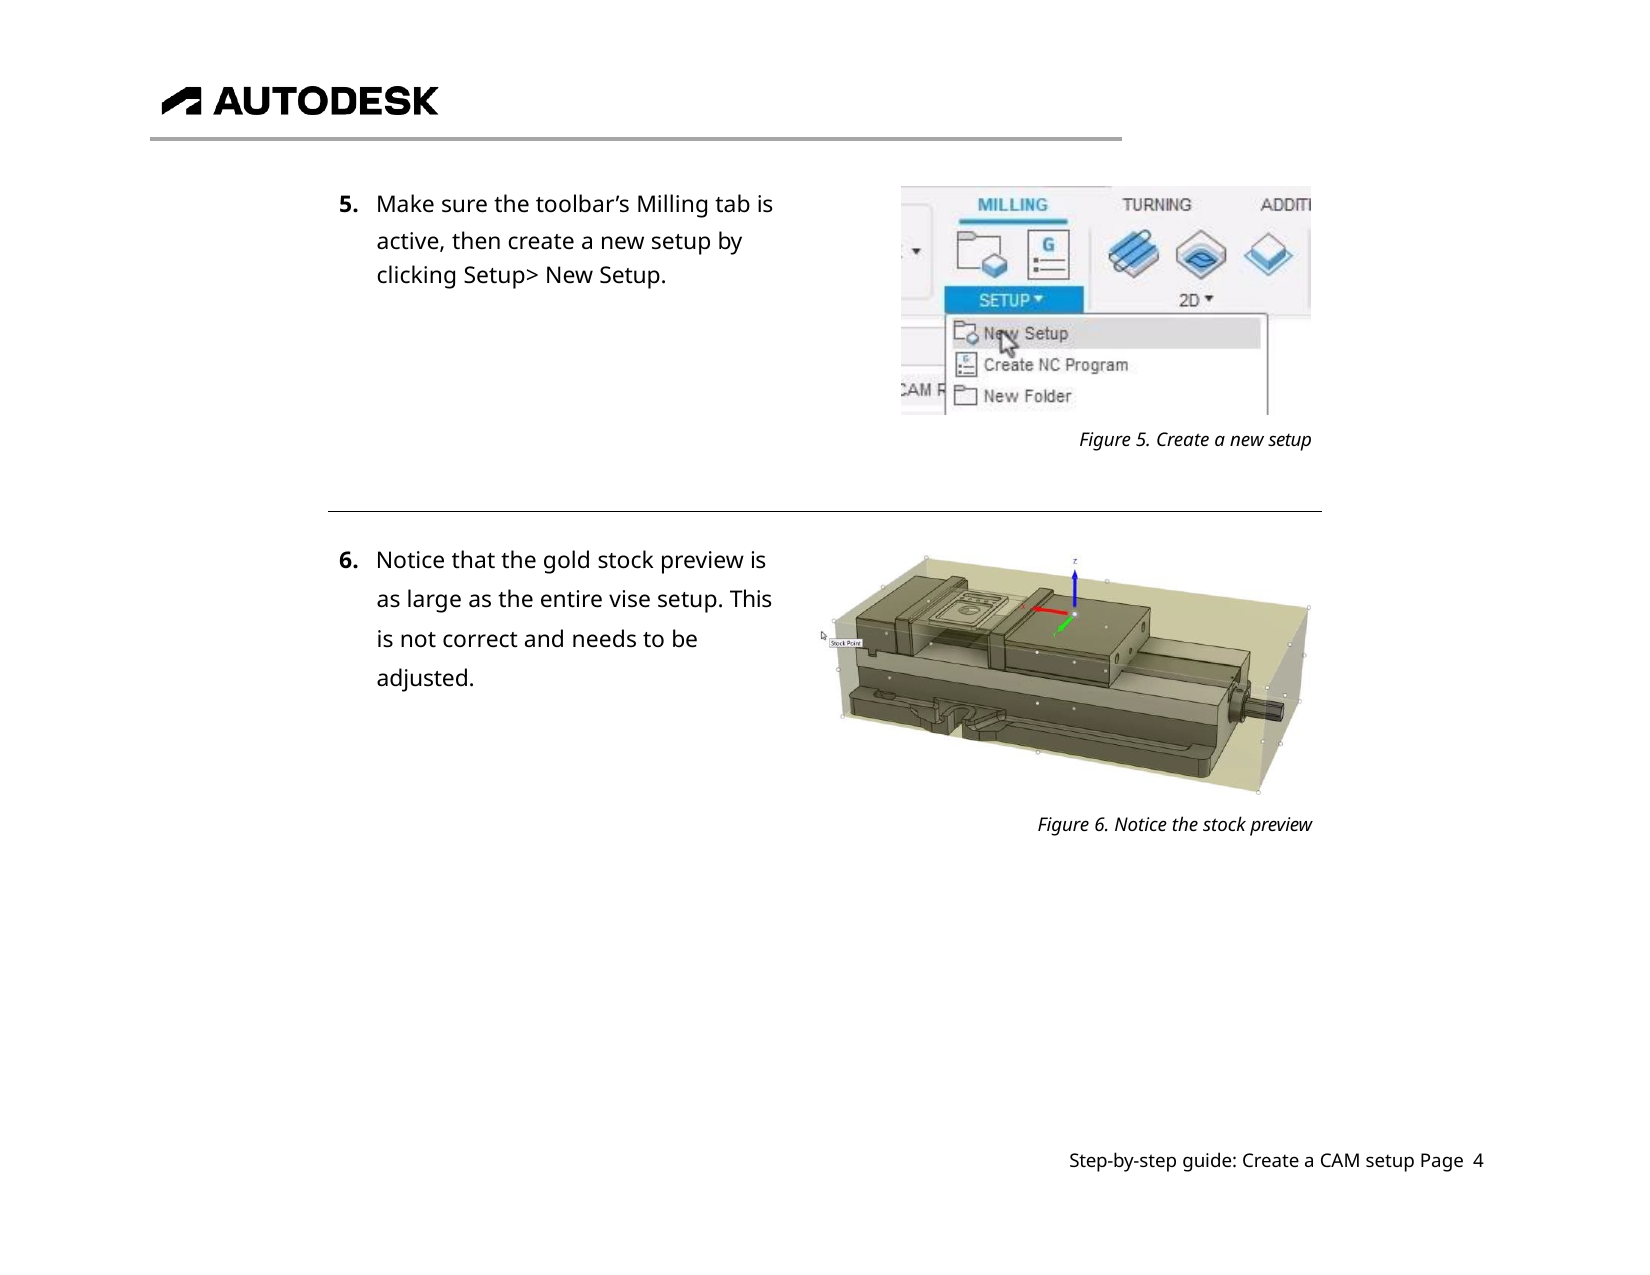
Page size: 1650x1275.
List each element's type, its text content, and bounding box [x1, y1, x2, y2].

table_cell Figure 6. Notice the stock preview [798, 512, 1322, 847]
picture [161, 86, 439, 115]
picture [900, 186, 1311, 415]
table_header Figure 5. Create a new setup [798, 187, 1322, 511]
picture [817, 553, 1311, 795]
slide_number Step-by-step guide: Create a CAM setup Page 10 [1067, 1145, 1509, 1275]
table_cell 6. Notice that the gold stock preview is as large as the entire vise setup. This is not correct and needs to be adjusted. [328, 512, 798, 847]
table_header 5. Make sure the toolbar’s Milling tab is active, then create a new setup by clicking Setup> New Setup. [328, 187, 798, 511]
